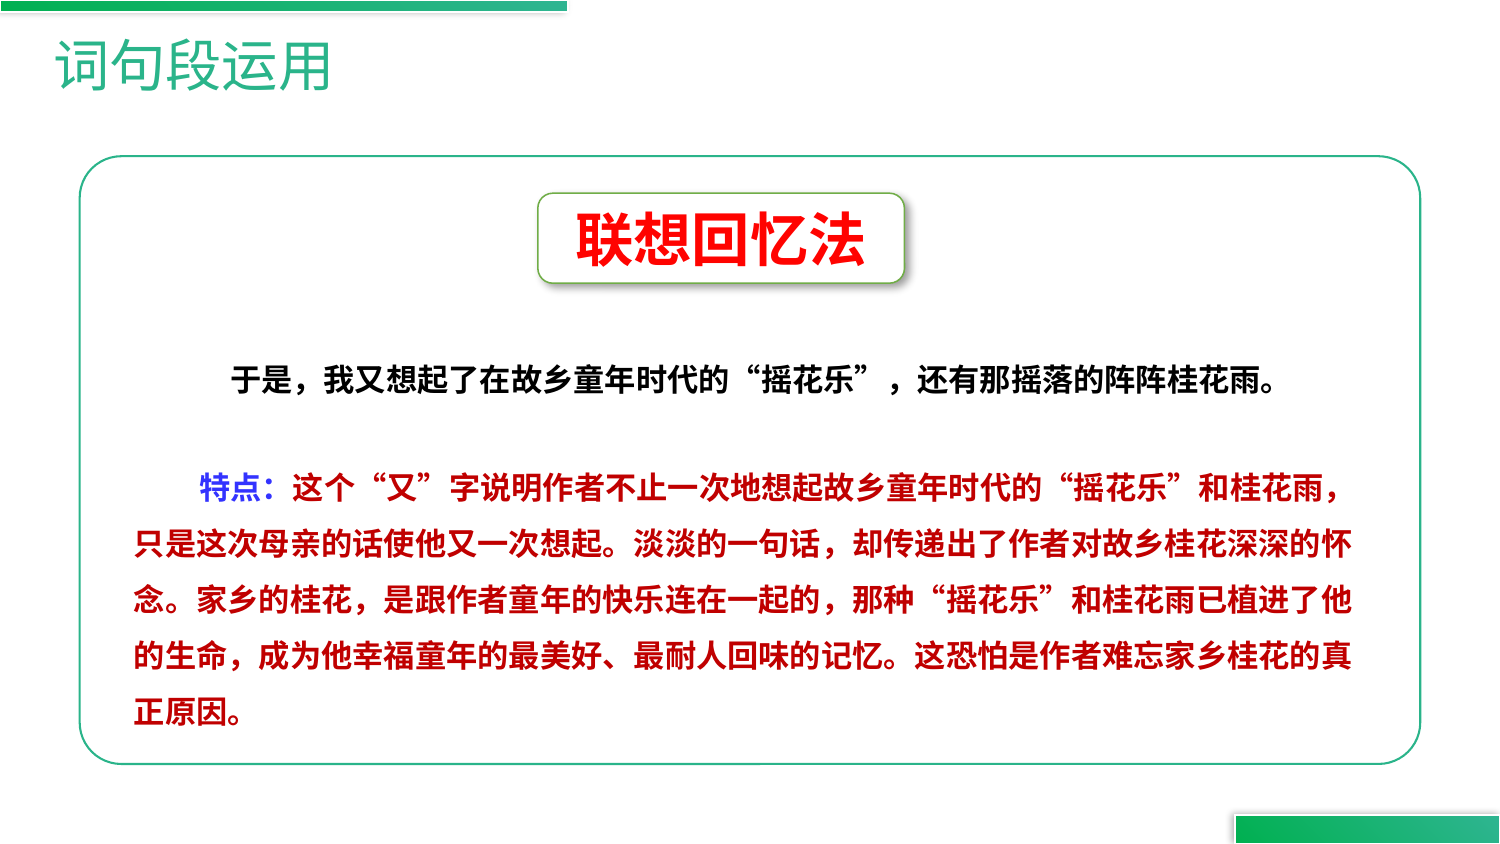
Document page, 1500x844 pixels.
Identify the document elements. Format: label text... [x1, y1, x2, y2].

text_box 联想回忆法 [537, 193, 905, 284]
text_box 特点：这个“又”字说明作者不止一次地想起故乡童年时代的“摇花乐”和桂花雨，只是这次母亲的话使他又一次想起。淡淡的一句话，却传递出了作者对故乡桂花深深的怀念。家乡的桂花，是跟作者童年的快乐连在一起的，那种“摇花乐”和桂花雨已植进了他的生命，成为他幸福童年的最美好、最耐人回味的记忆。这恐怕是作者难忘家乡桂花的真正原因。 [122, 443, 1392, 736]
list 词句段运用 [41, 32, 382, 94]
text_box 于是，我又想起了在故乡童年时代的“摇花乐”，还有那摇落的阵阵桂花雨。 [85, 336, 1372, 404]
